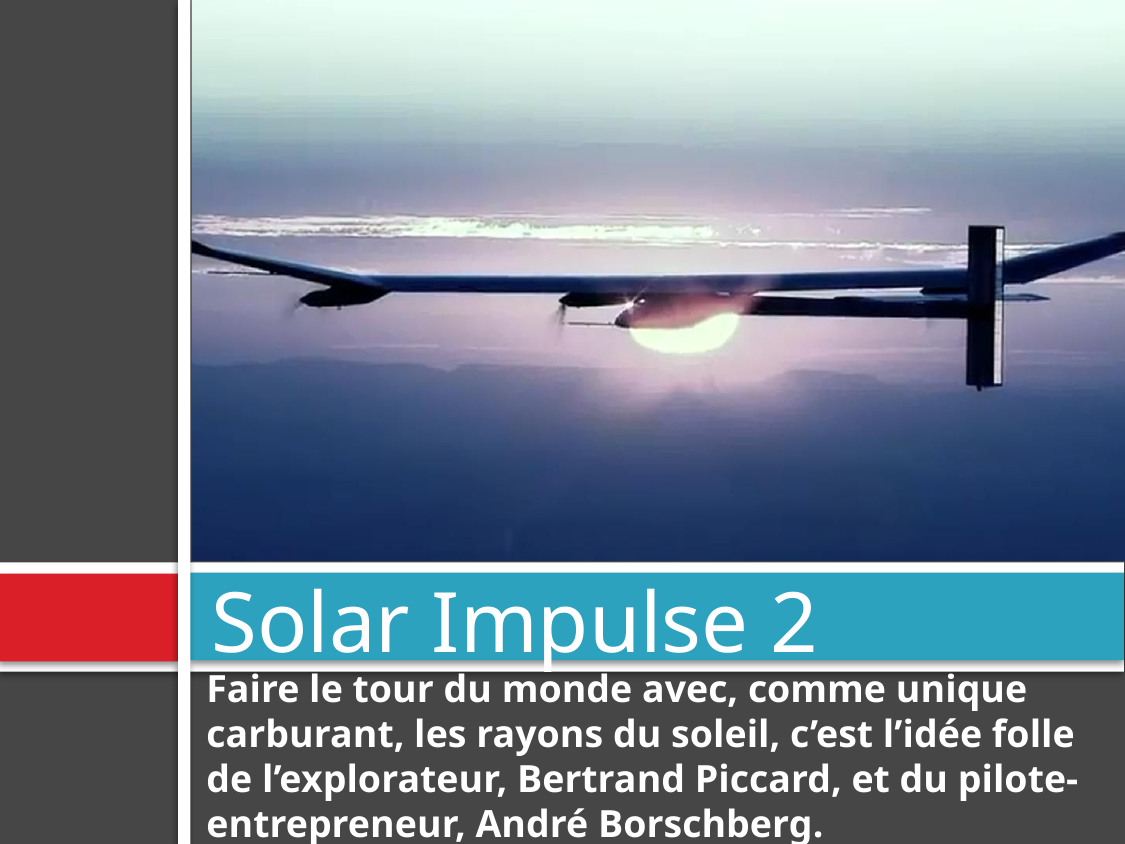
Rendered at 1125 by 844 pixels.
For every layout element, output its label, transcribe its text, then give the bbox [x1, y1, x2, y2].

title Solar Impulse 2 [196, 581, 1097, 657]
picture [191, 0, 1125, 562]
list Faire le tour du monde avec, comme unique carburant, les rayons du soleil, c’est l’idée folle de l’explorateur, Bertrand Piccard, et du pilote-entrepreneur, André Borschberg. [191, 658, 1125, 743]
